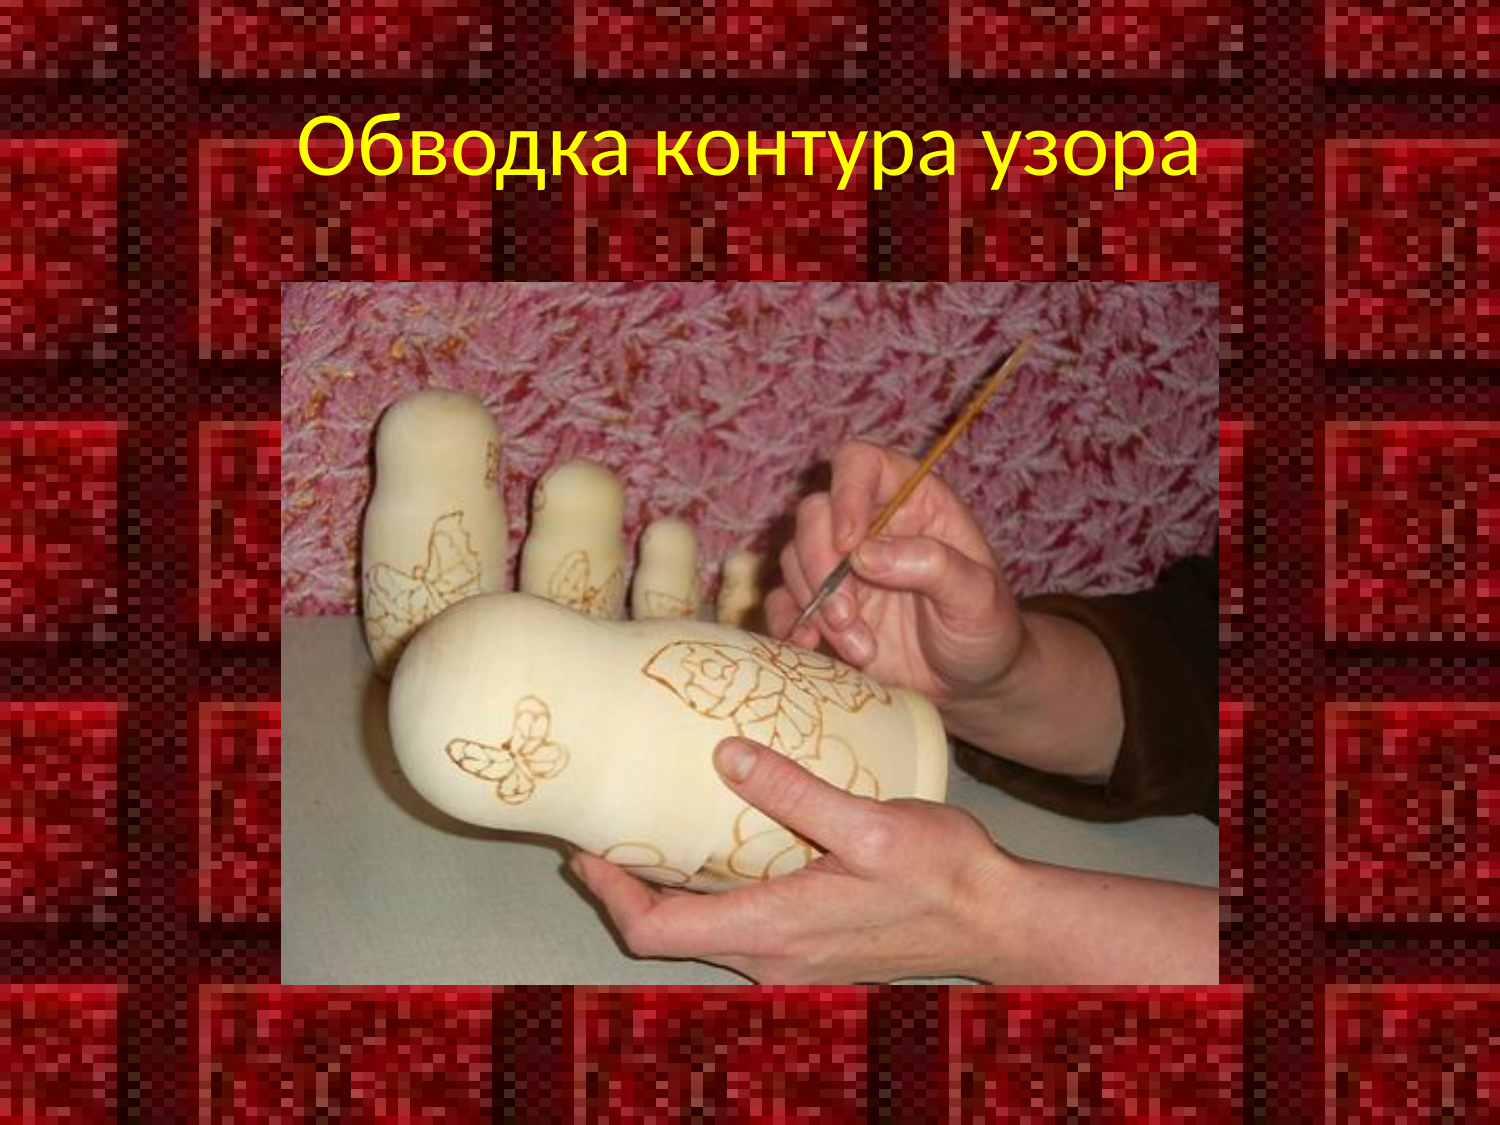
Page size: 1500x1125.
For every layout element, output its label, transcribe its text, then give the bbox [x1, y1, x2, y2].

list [281, 282, 1219, 986]
title Обводка контура узора [75, 45, 1425, 233]
picture [0, 0, 1500, 1125]
